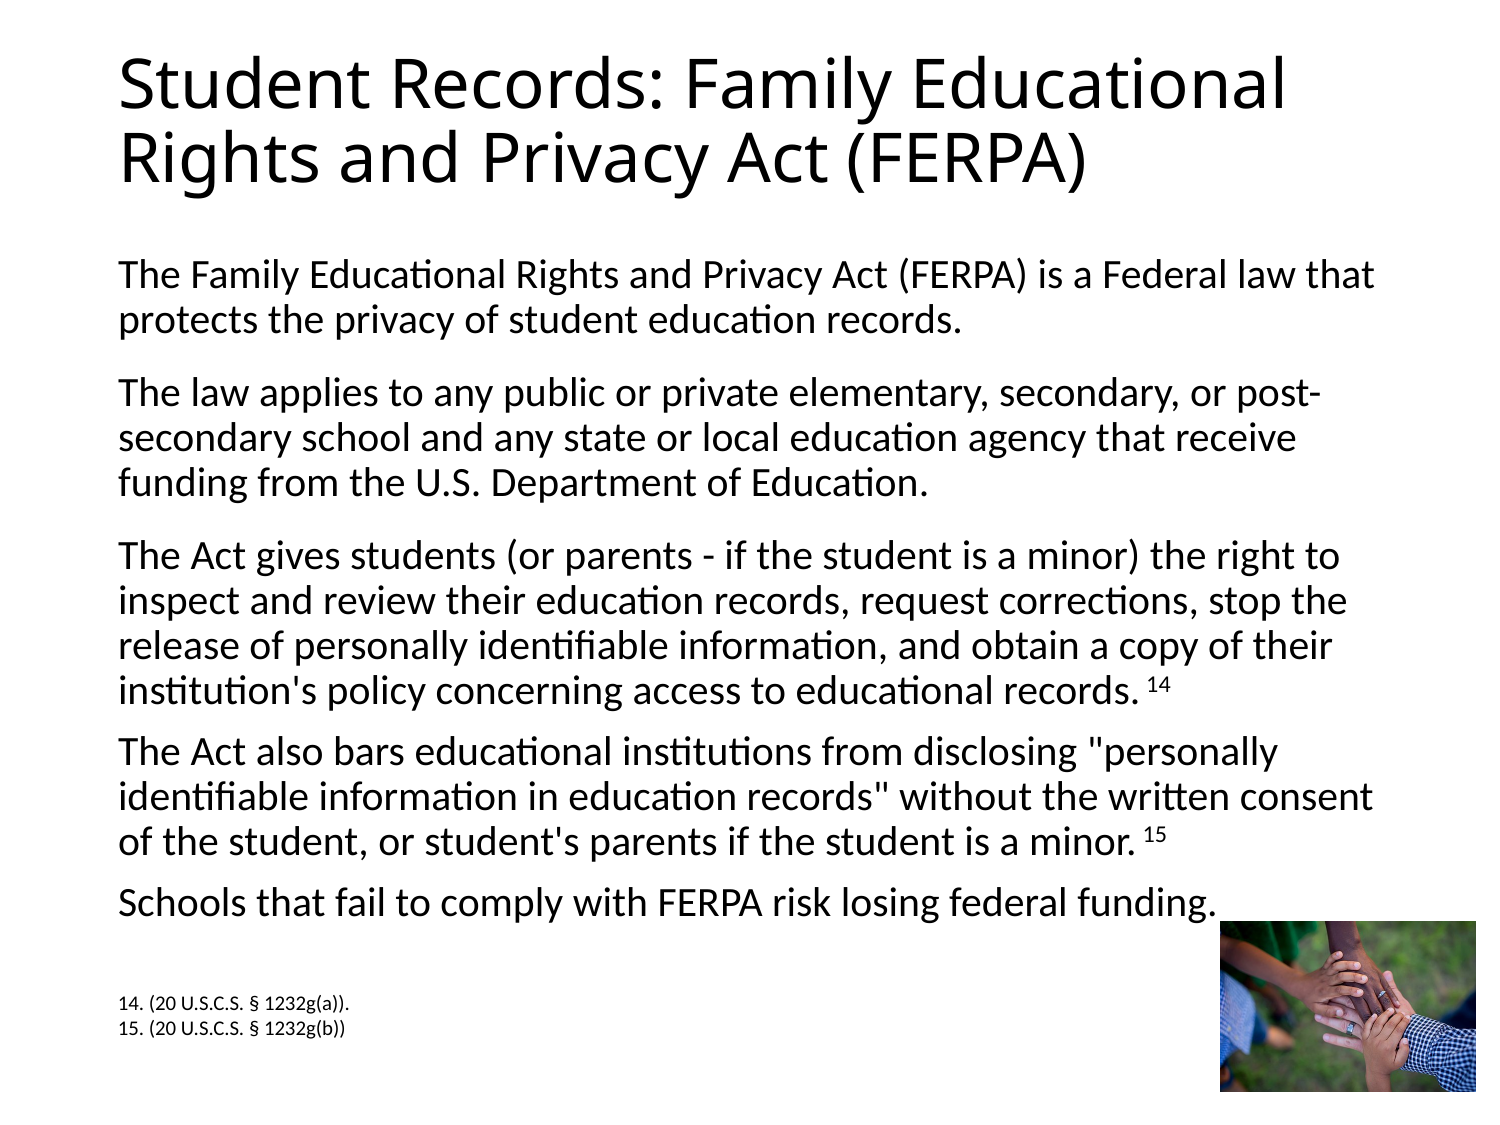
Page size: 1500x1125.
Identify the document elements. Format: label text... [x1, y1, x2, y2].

list The Family Educational Rights and Privacy Act (FERPA) is a Federal law that protects the privacy of student education records. The law applies to any public or private elementary, secondary, or post-secondary school and any state or local education agency that receive funding from the U.S. Department of Education. The Act gives students (or parents - if the student is a minor) the right to inspect and review their education records, request corrections, stop the release of personally identifiable information, and obtain a copy of their institution's policy concerning access to educational records. 14 The Act also bars educational institutions from disclosing "personally identifiable information in education records" without the written consent of the student, or student's parents if the student is a minor. 15 Schools that fail to comply with FERPA risk losing federal funding. [102, 244, 1398, 1023]
picture [1220, 921, 1476, 1092]
title Student Records: Family Educational Rights and Privacy Act (FERPA) [102, 14, 1398, 233]
text_box 14. (20 U.S.C.S. § 1232g(a)). 15. (20 U.S.C.S. § 1232g(b)) [103, 982, 1161, 1072]
